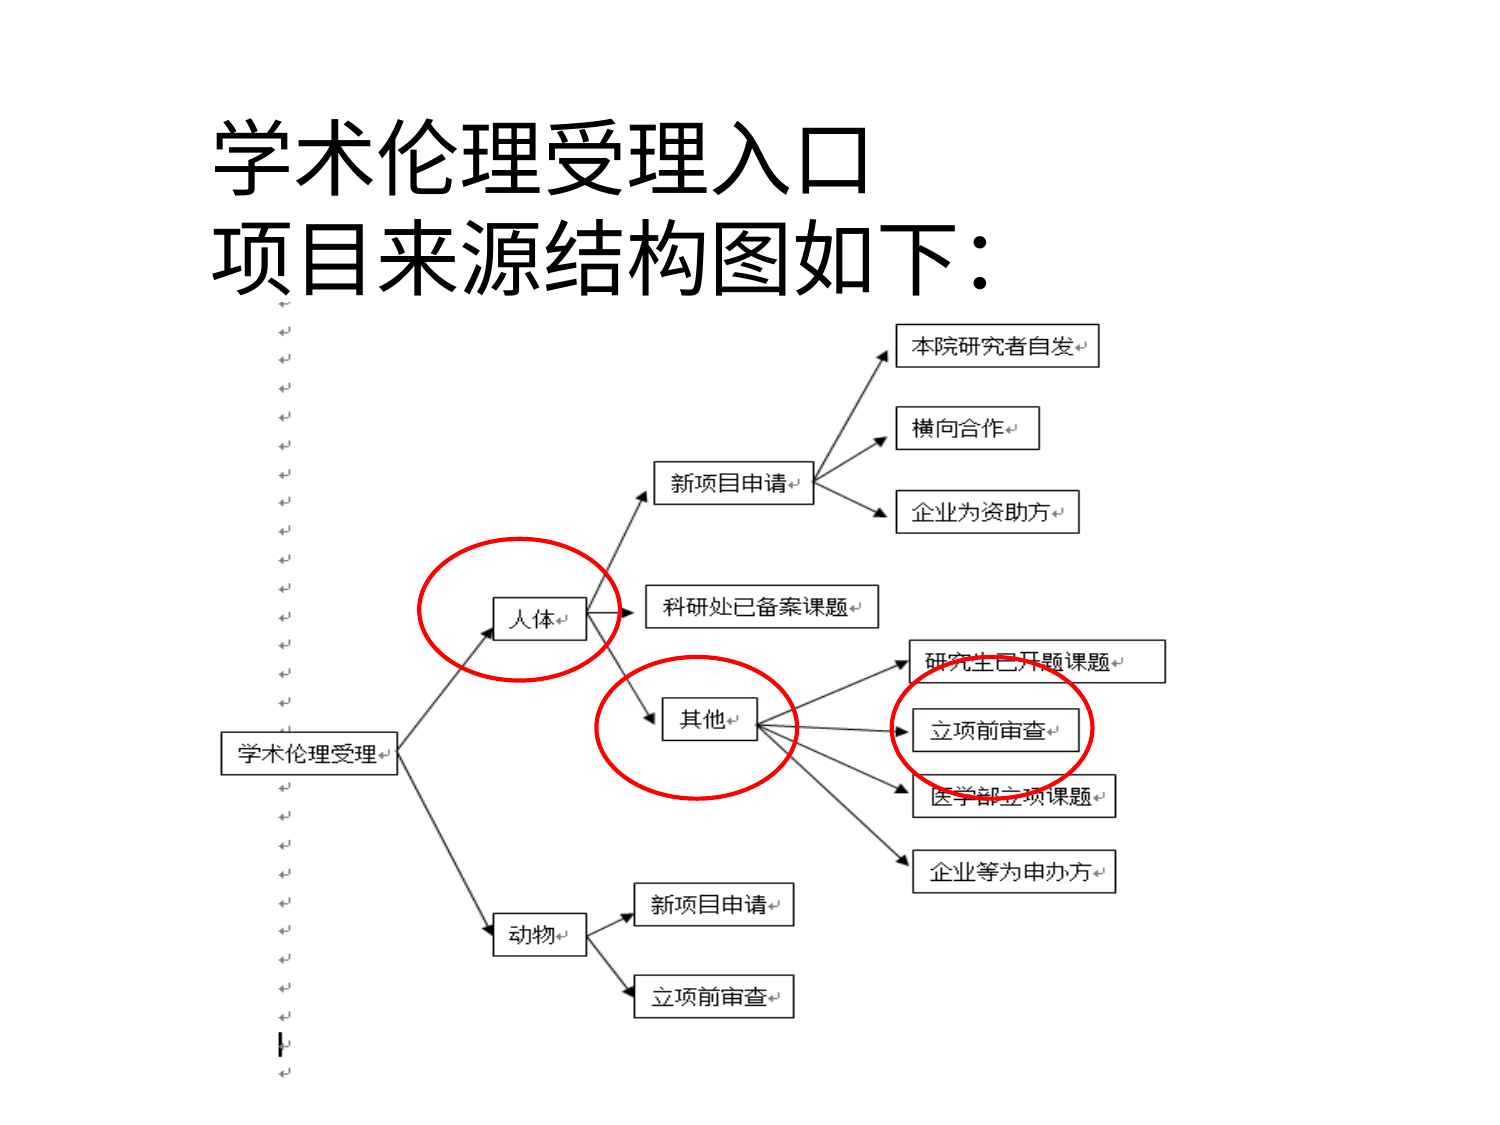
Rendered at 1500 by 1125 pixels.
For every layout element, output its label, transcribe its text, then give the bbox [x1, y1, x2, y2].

text_box 学术伦理受理入口 项目来源结构图如下： [195, 98, 1357, 314]
picture [206, 302, 1173, 1090]
